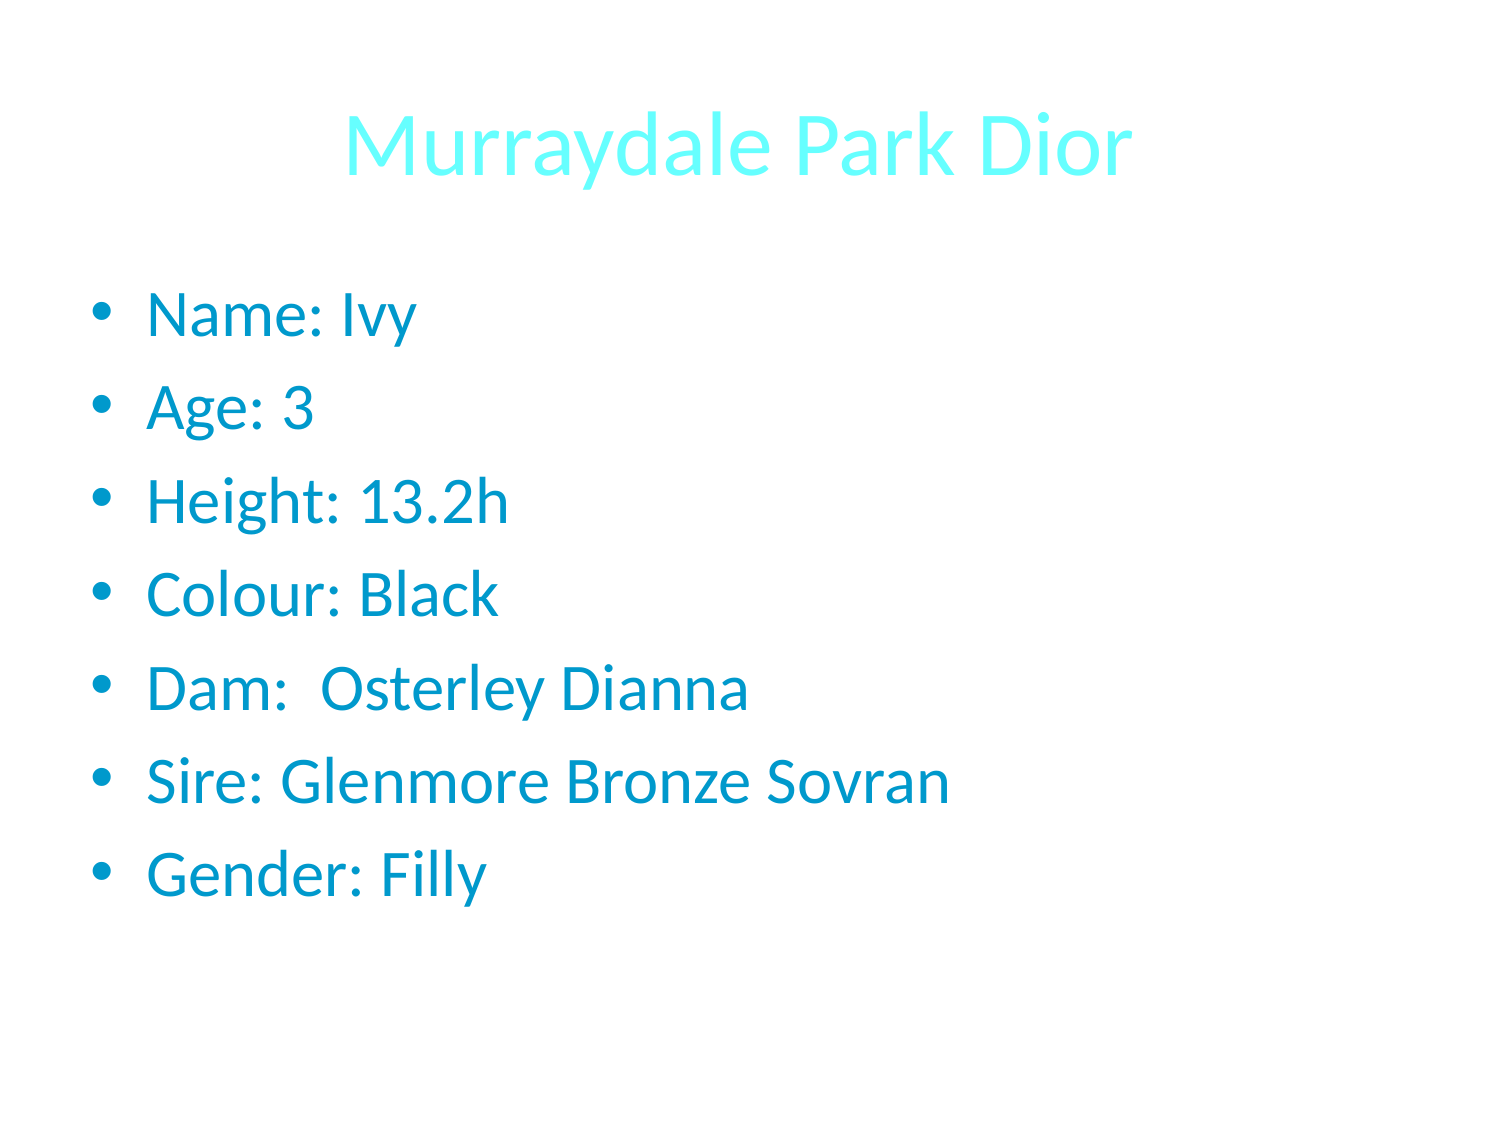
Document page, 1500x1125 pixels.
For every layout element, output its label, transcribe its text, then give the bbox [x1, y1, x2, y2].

title Murraydale Park Dior [75, 45, 1425, 233]
list Name: Ivy Age: 3 Height: 13.2h Colour: Black Dam: Osterley Dianna Sire: Glenmore Bronze Sovran Gender: Filly [75, 262, 1425, 1005]
